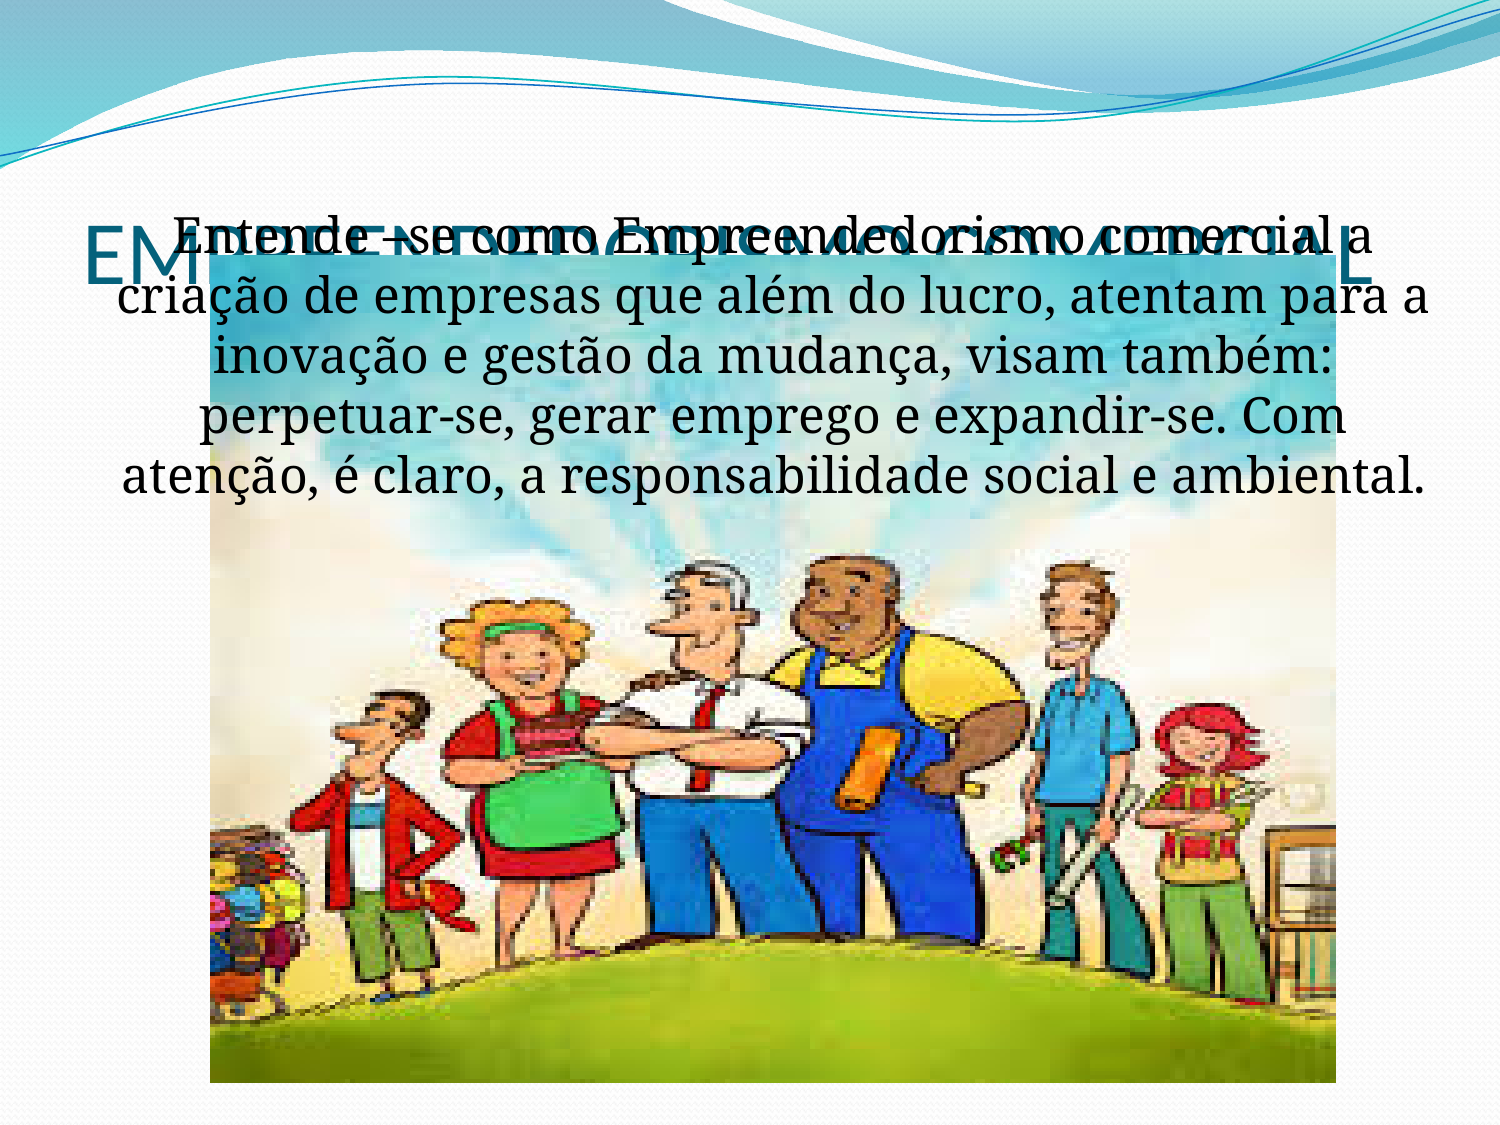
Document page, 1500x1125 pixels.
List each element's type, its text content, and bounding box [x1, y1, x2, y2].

title EMPREENDEDORISMO COMERCIAL [82, 164, 1425, 303]
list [210, 255, 1337, 1083]
text_box Entende –se como Empreendedorismo comercial a criação de empresas que além do lucro, atentam para a inovação e gestão da mudança, visam também: perpetuar-se, gerar emprego e expandir-se. Com atenção, é claro, a responsabilidade social e ambiental. [100, 196, 1448, 511]
